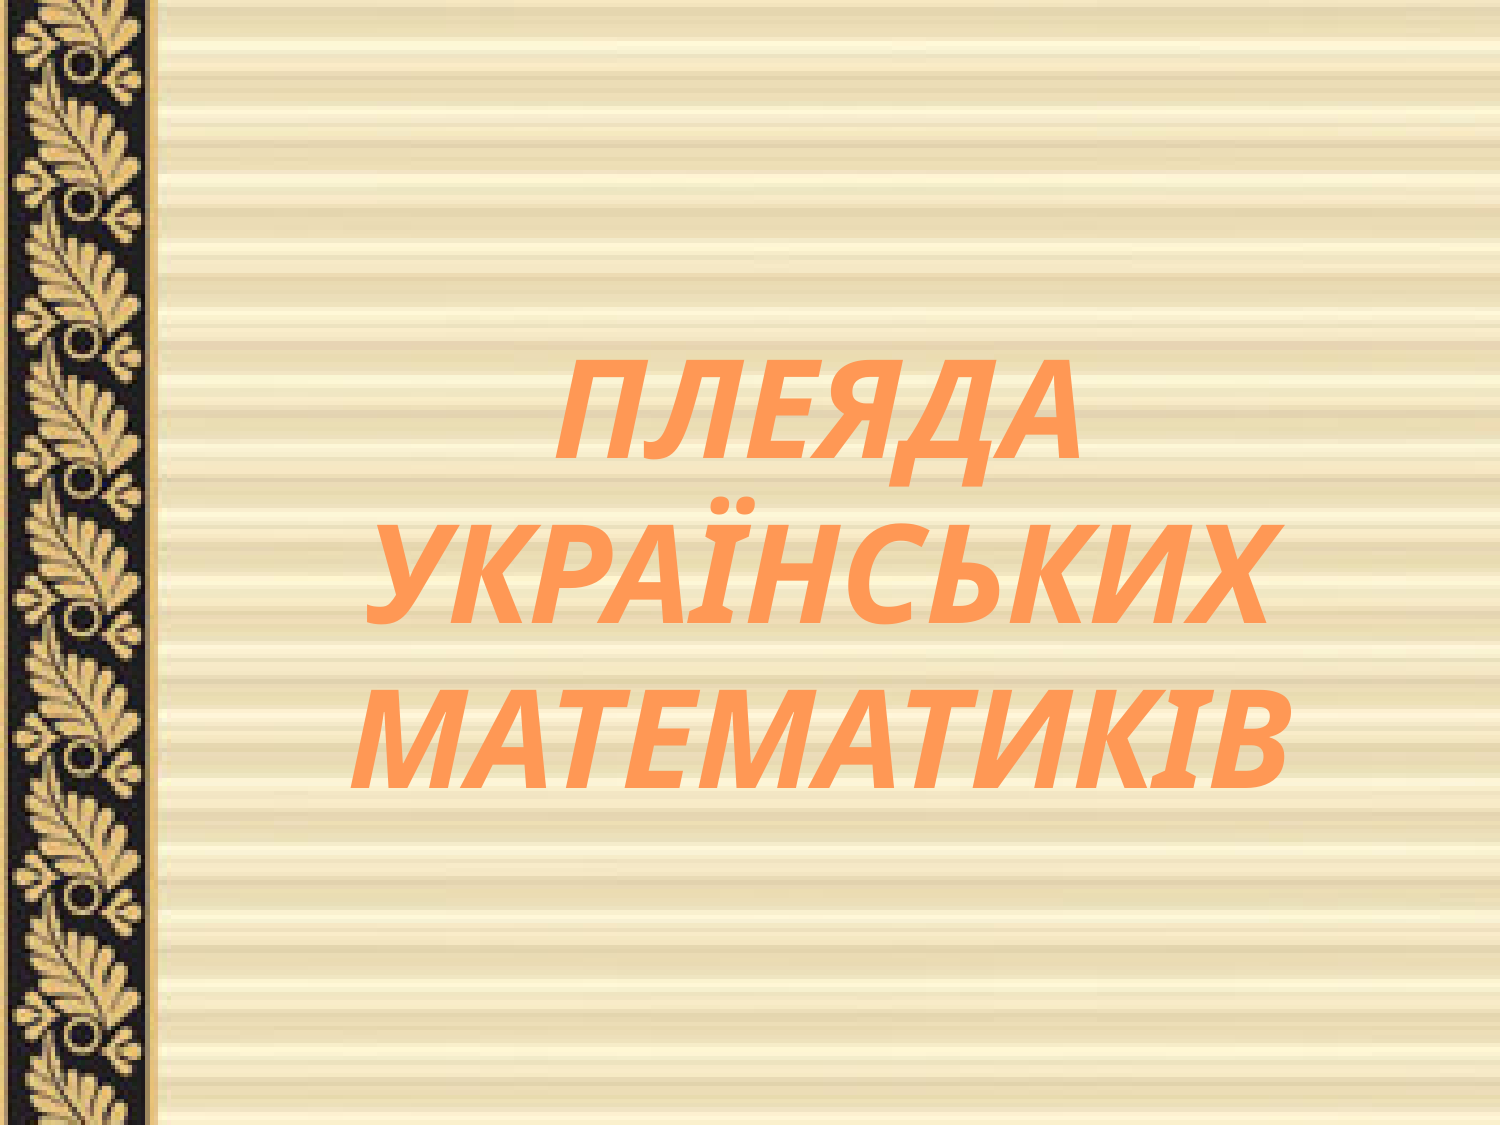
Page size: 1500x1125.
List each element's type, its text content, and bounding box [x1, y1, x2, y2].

title ПЛЕЯДА УКРАЇНСЬКИХ МАТЕМАТИКІВ [210, 199, 1430, 938]
picture [0, 0, 1500, 1125]
